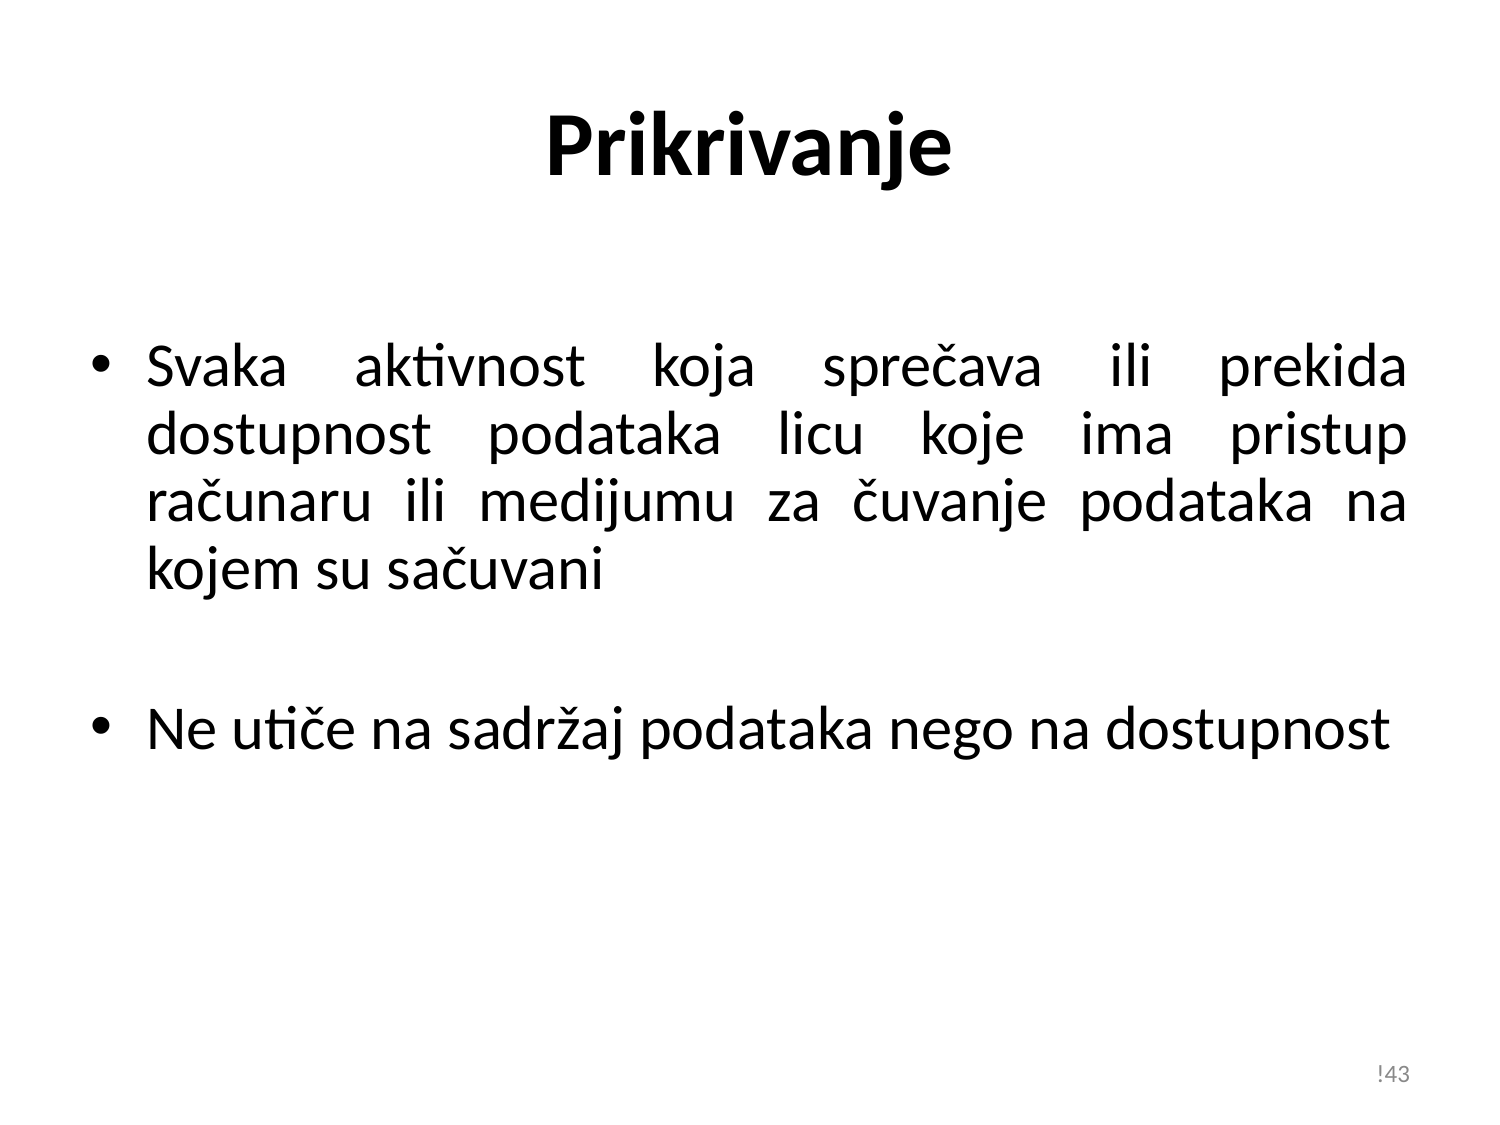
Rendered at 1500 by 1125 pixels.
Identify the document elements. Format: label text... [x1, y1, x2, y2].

list Svaka aktivnost koja sprečava ili prekida dostupnost podataka licu koje ima pristup računaru ili medijumu za čuvanje podataka na kojem su sačuvani Ne utiče na sadržaj podataka nego na dostupnost [74, 325, 1426, 891]
slide_number !43 [1074, 1042, 1425, 1103]
title Prikrivanje [74, 44, 1426, 233]
